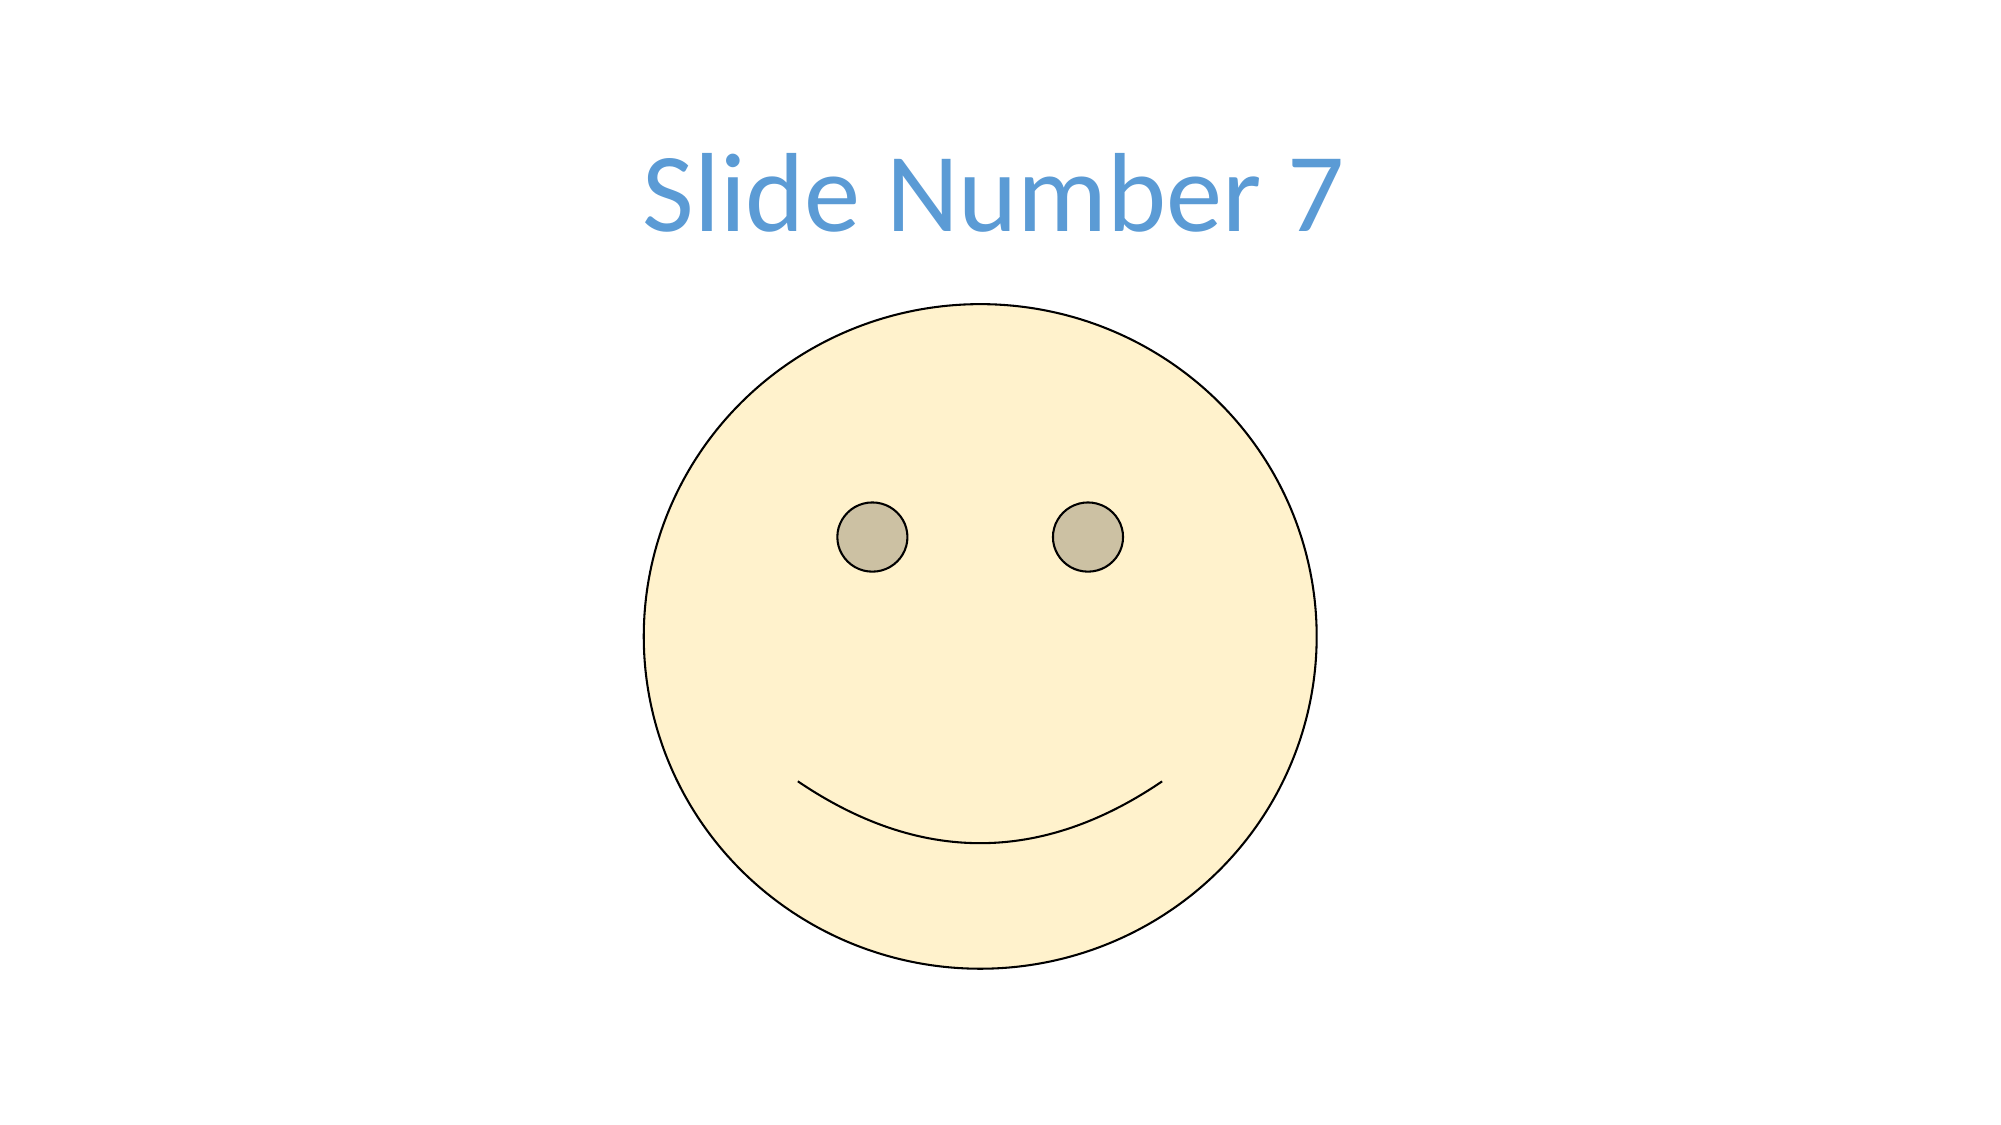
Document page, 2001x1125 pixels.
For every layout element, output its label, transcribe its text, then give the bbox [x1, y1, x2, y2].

text_box Slide Number 7 [627, 111, 1360, 262]
text_box [642, 303, 1318, 970]
